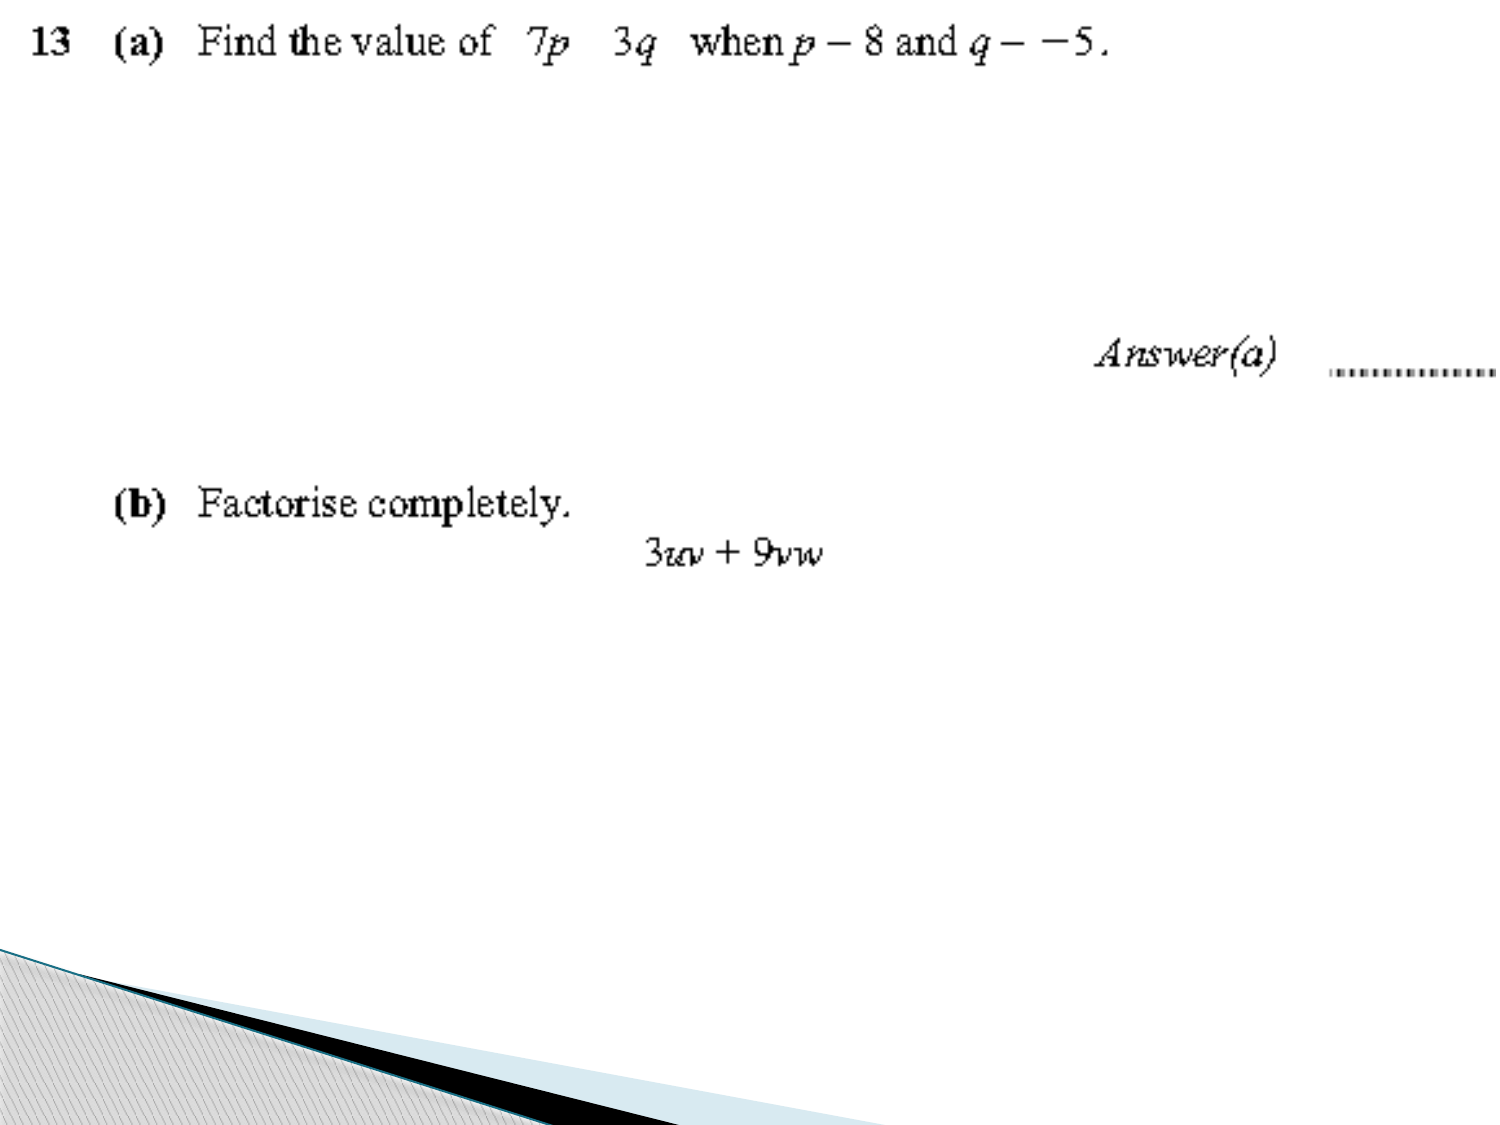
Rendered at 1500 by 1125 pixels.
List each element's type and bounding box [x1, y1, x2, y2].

picture [0, 0, 1496, 738]
